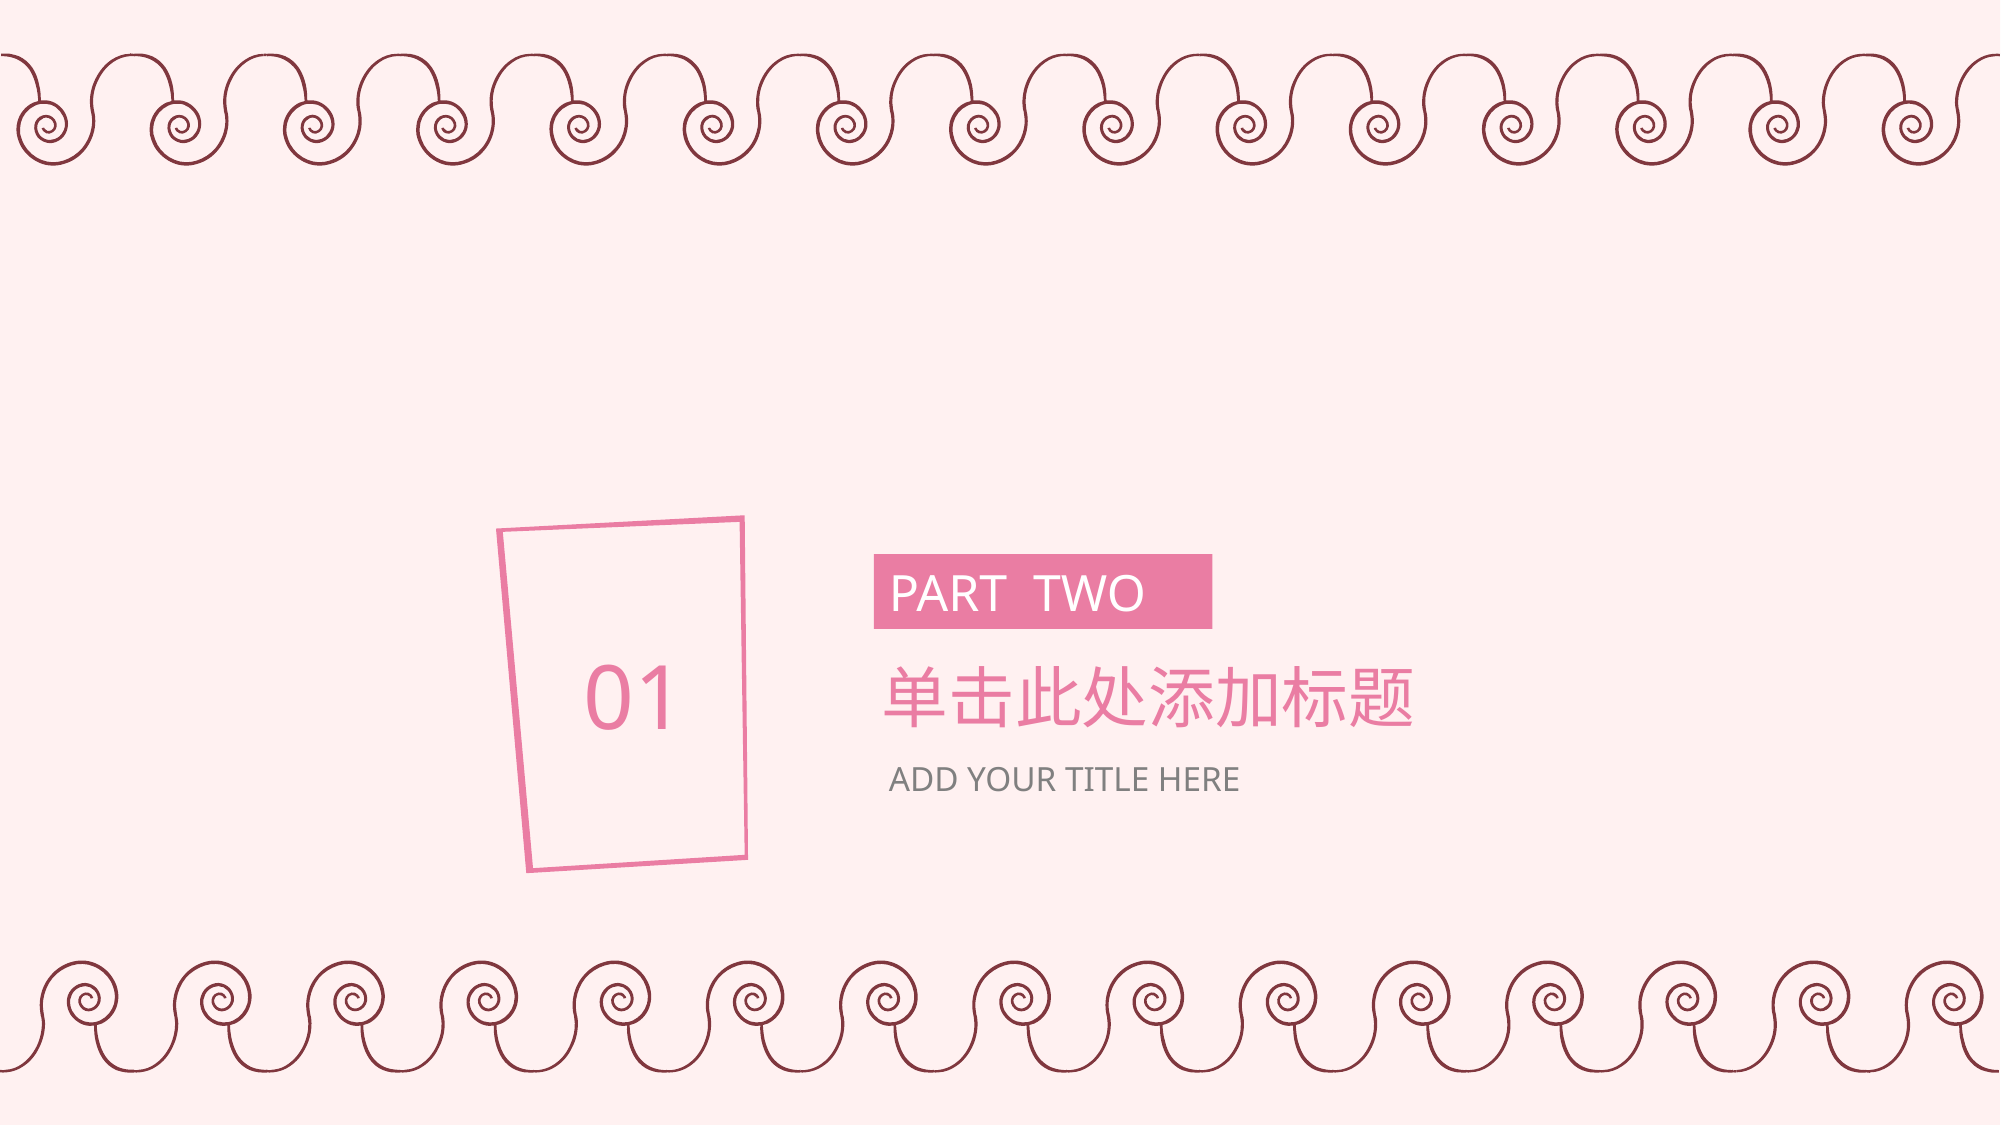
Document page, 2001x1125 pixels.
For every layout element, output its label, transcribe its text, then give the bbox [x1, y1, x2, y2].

text_box [496, 515, 749, 874]
text_box 01 [568, 633, 701, 755]
text_box 单击此处添加标题 [866, 648, 1431, 744]
text_box PART TWO [873, 554, 1213, 629]
text_box ADD YOUR TITLE HERE [873, 750, 1394, 806]
